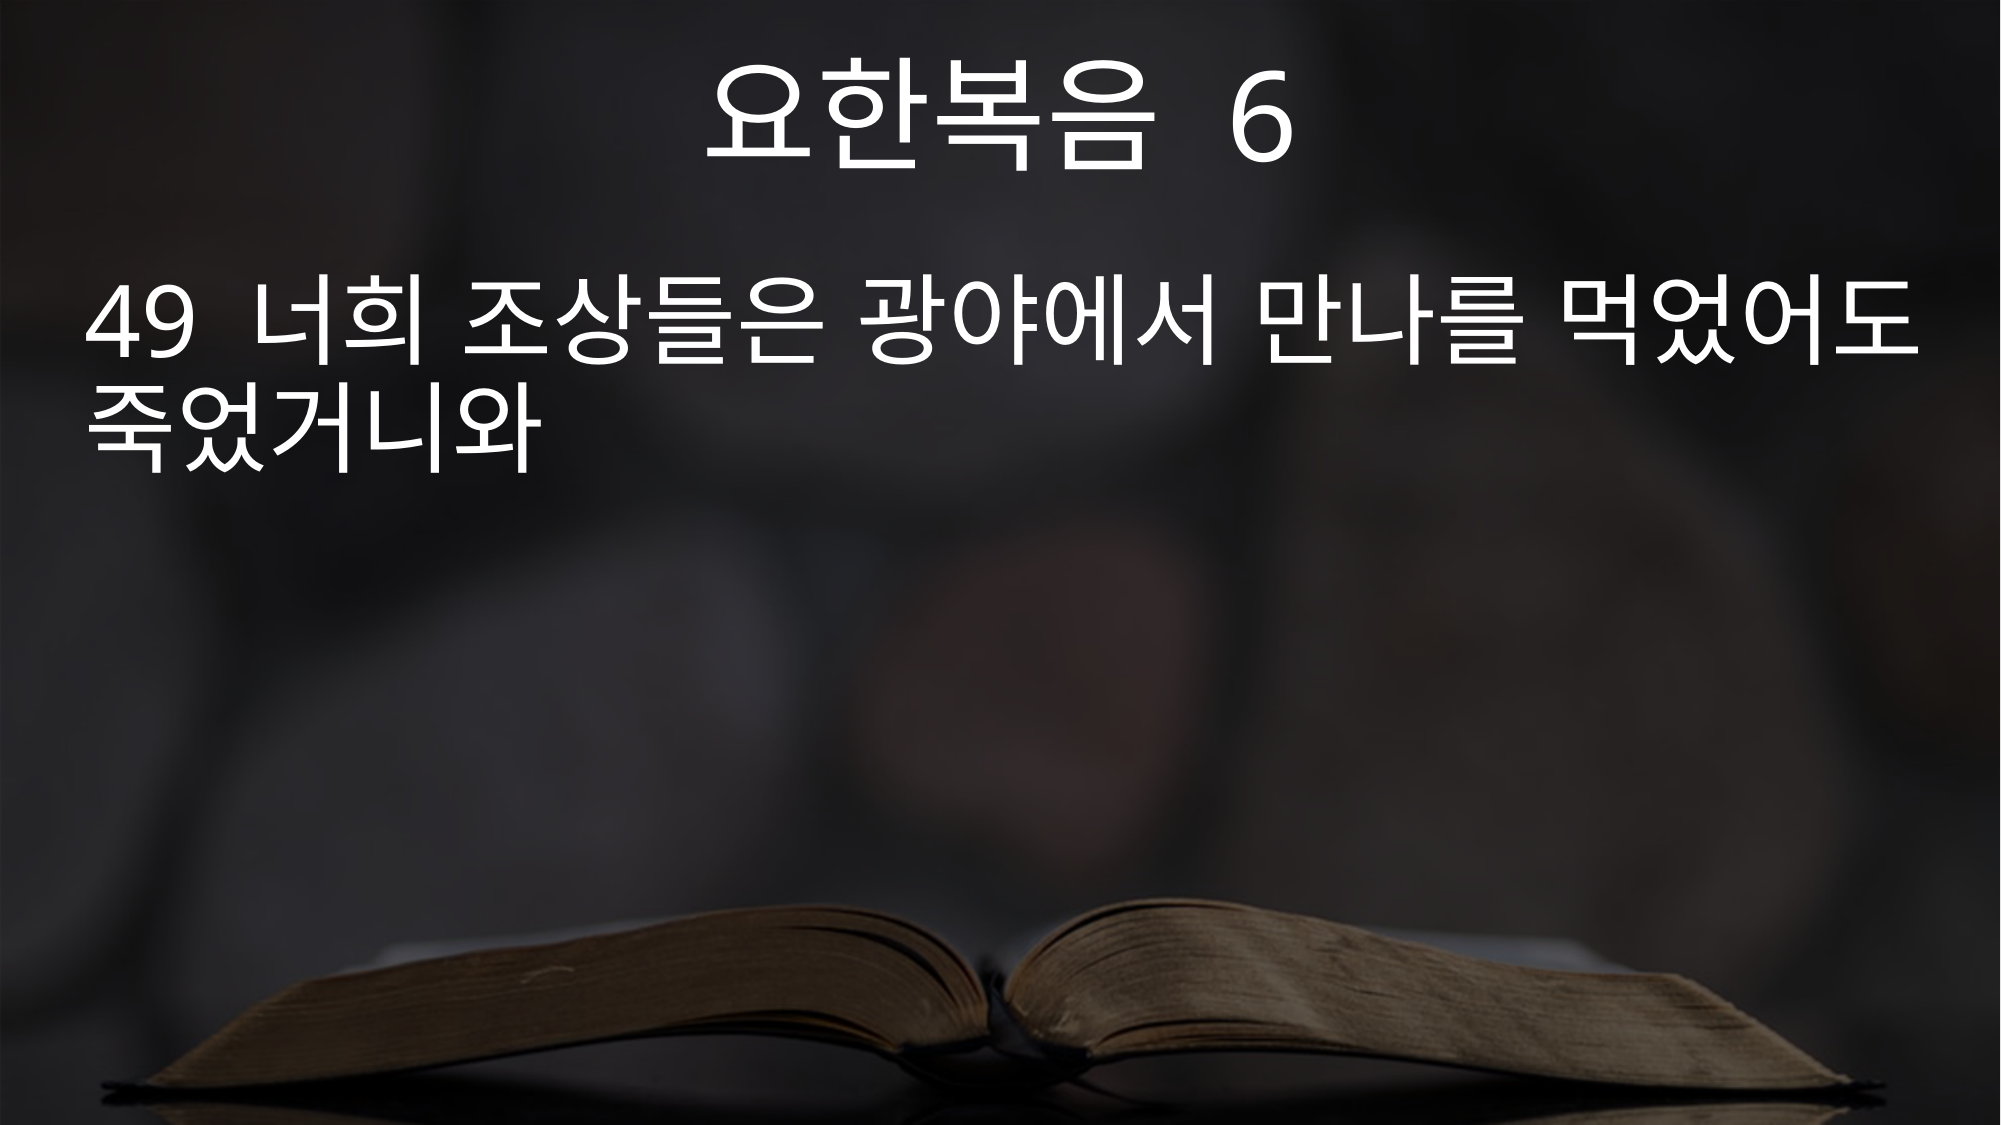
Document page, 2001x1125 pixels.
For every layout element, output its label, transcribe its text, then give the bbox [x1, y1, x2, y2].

footer 요한복음 6 [0, 32, 2000, 192]
picture [0, 0, 2001, 1125]
list 49 너희 조상들은 광야에서 만나를 먹었어도 죽었거니와 [69, 263, 1953, 423]
